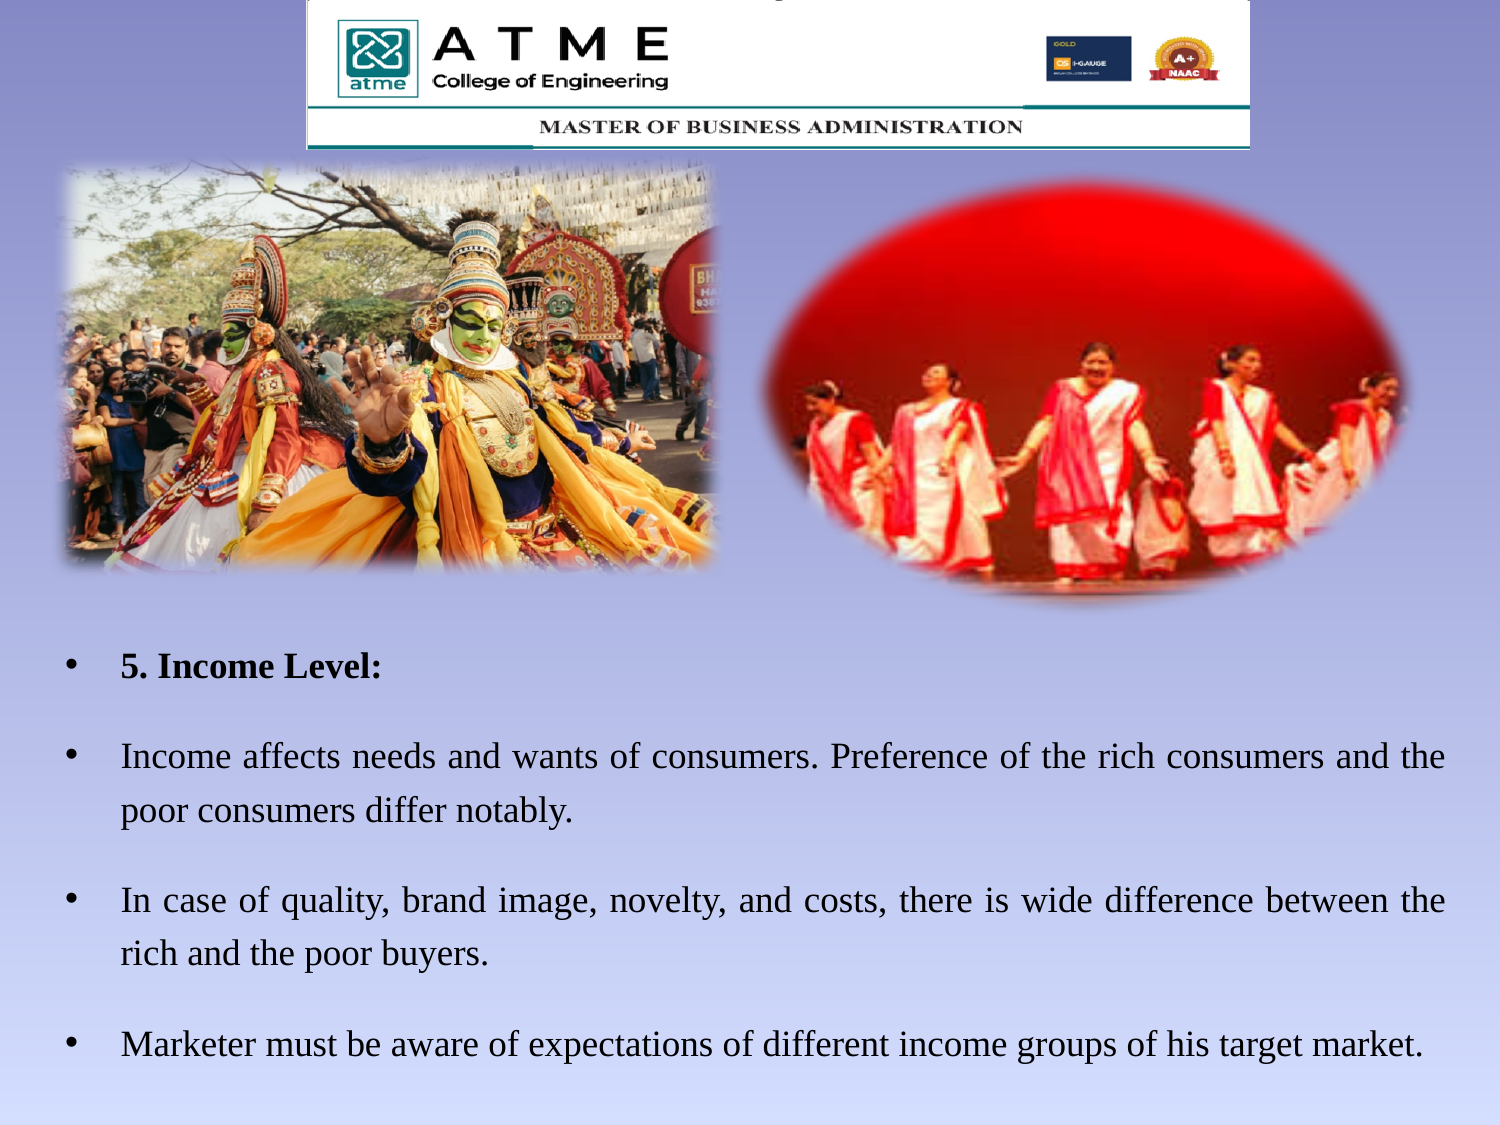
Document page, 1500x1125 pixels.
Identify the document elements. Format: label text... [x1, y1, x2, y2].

picture [306, 0, 1250, 150]
picture [746, 166, 1422, 617]
picture [49, 153, 726, 580]
list 5. Income Level: Income affects needs and wants of consumers. Preference of the rich consumers and the poor consumers differ notably. In case of quality, brand image, novelty, and costs, there is wide difference between the rich and the poor buyers. Marketer must be aware of expectations of different income groups of his target market. [50, 624, 1463, 1075]
